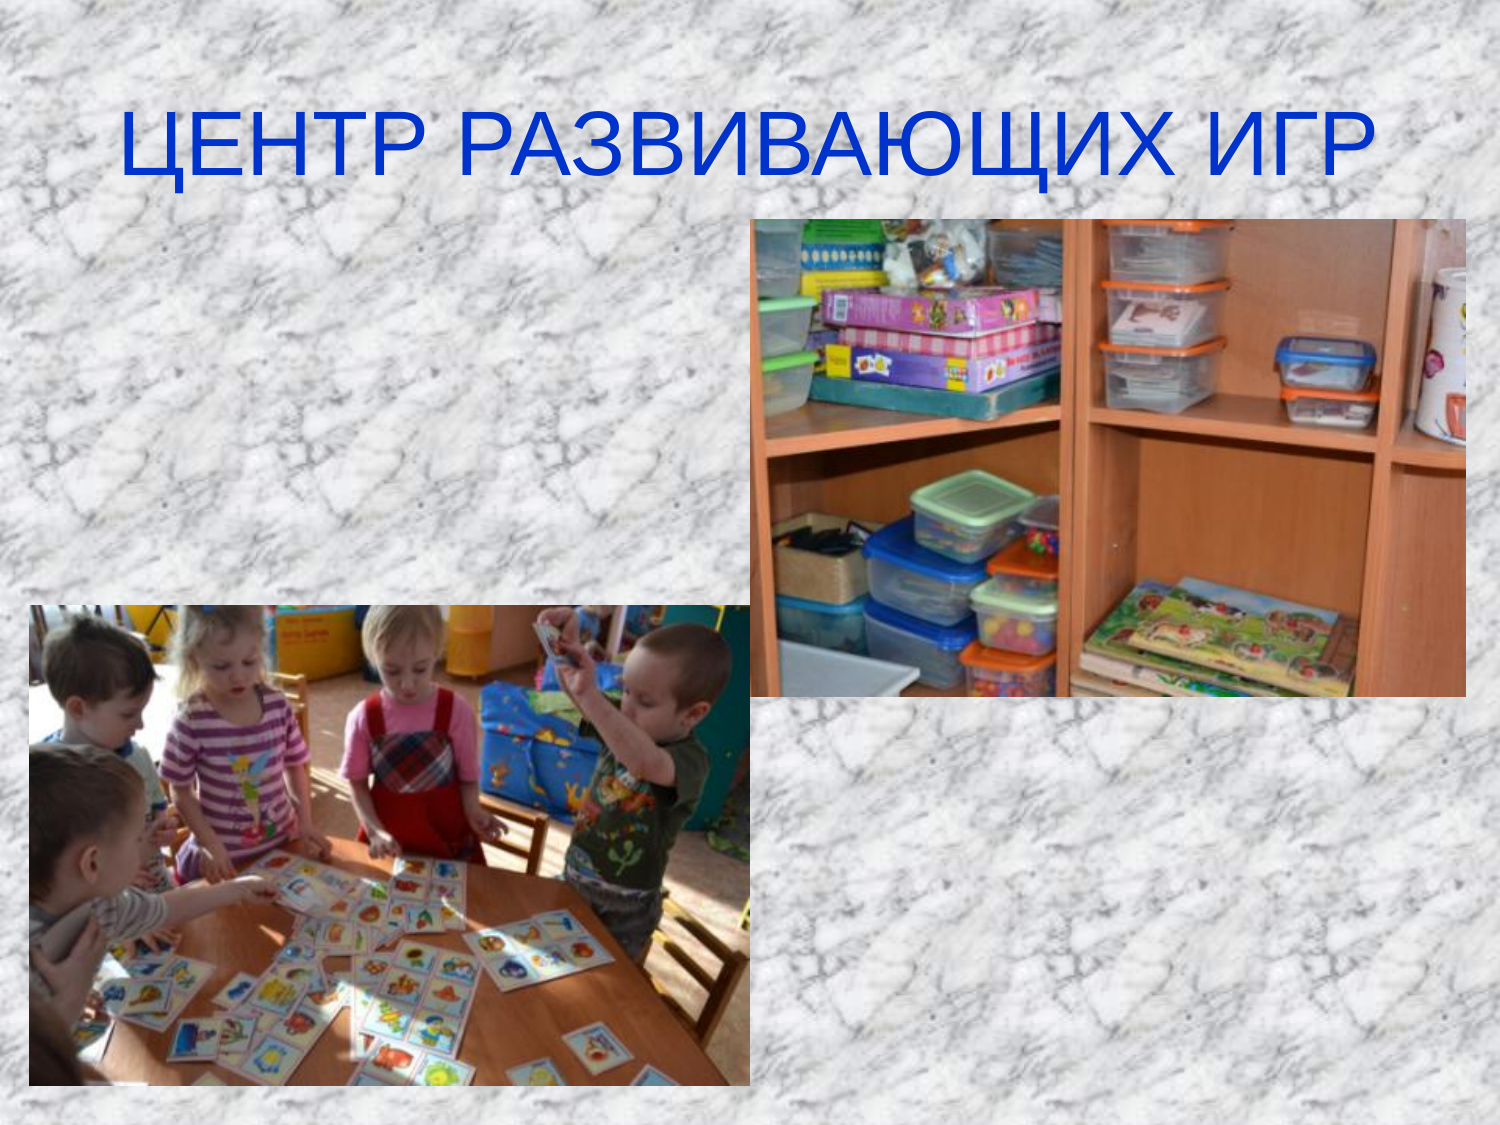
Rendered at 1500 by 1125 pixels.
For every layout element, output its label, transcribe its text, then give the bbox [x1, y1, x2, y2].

title ЦЕНТР РАЗВИВАЮЩИХ ИГР [74, 44, 1426, 233]
picture [0, 0, 1500, 1125]
